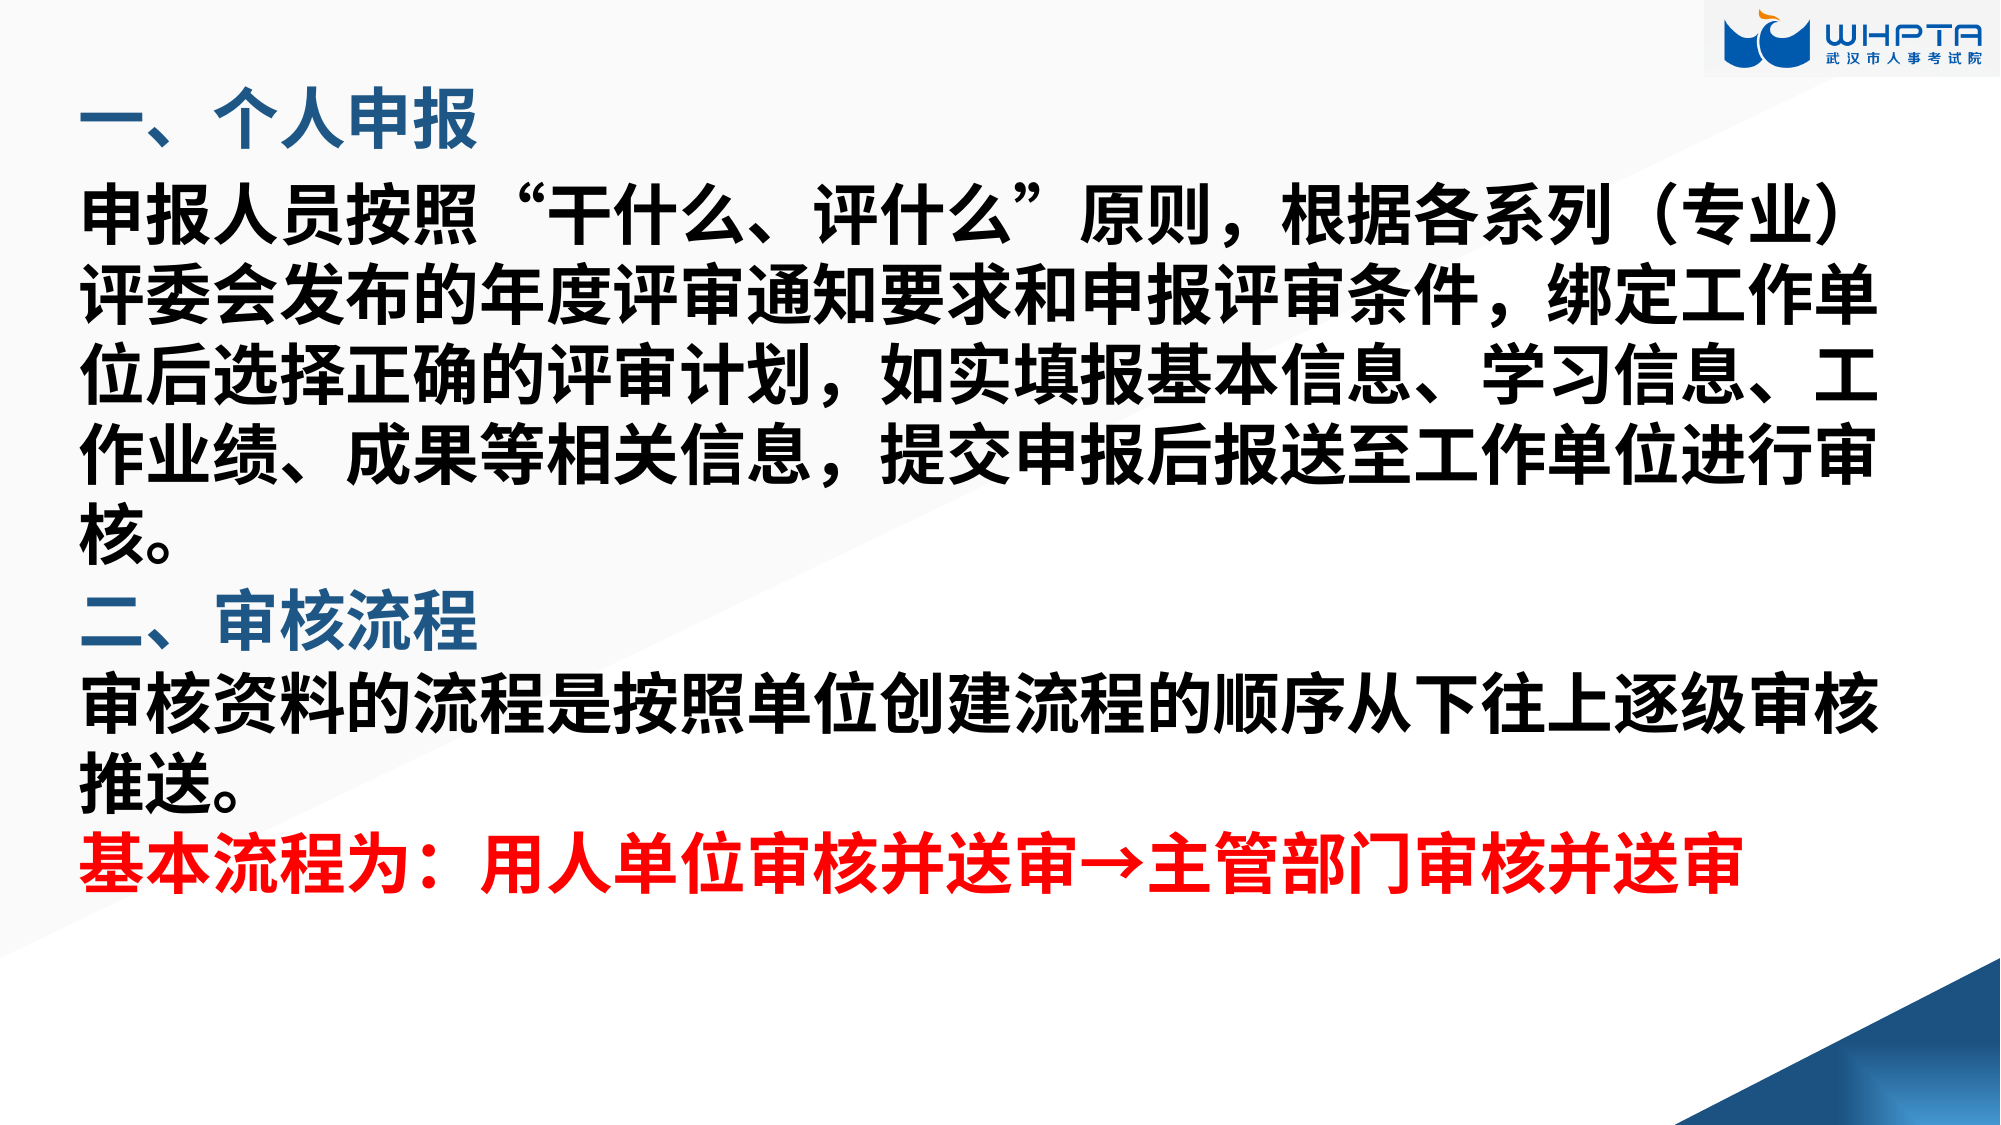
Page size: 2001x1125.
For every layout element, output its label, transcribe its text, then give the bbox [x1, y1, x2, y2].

text_box 二、审核流程 [64, 531, 667, 654]
text_box 审核资料的流程是按照单位创建流程的顺序从下往上逐级审核推送。 基本流程为：用人单位审核并送审→主管部门审核并送审 [64, 654, 1956, 910]
text_box 申报人员按照“干什么、评什么”原则，根据各系列（专业）评委会发布的年度评审通知要求和申报评审条件，绑定工作单位后选择正确的评审计划，如实填报基本信息、学习信息、工作业绩、成果等相关信息，提交申报后报送至工作单位进行审核。 [64, 165, 1956, 581]
picture [1704, 0, 2000, 78]
text_box [0, 0, 1836, 960]
text_box [1674, 956, 2000, 1125]
text_box 一、个人申报 [64, 29, 667, 165]
